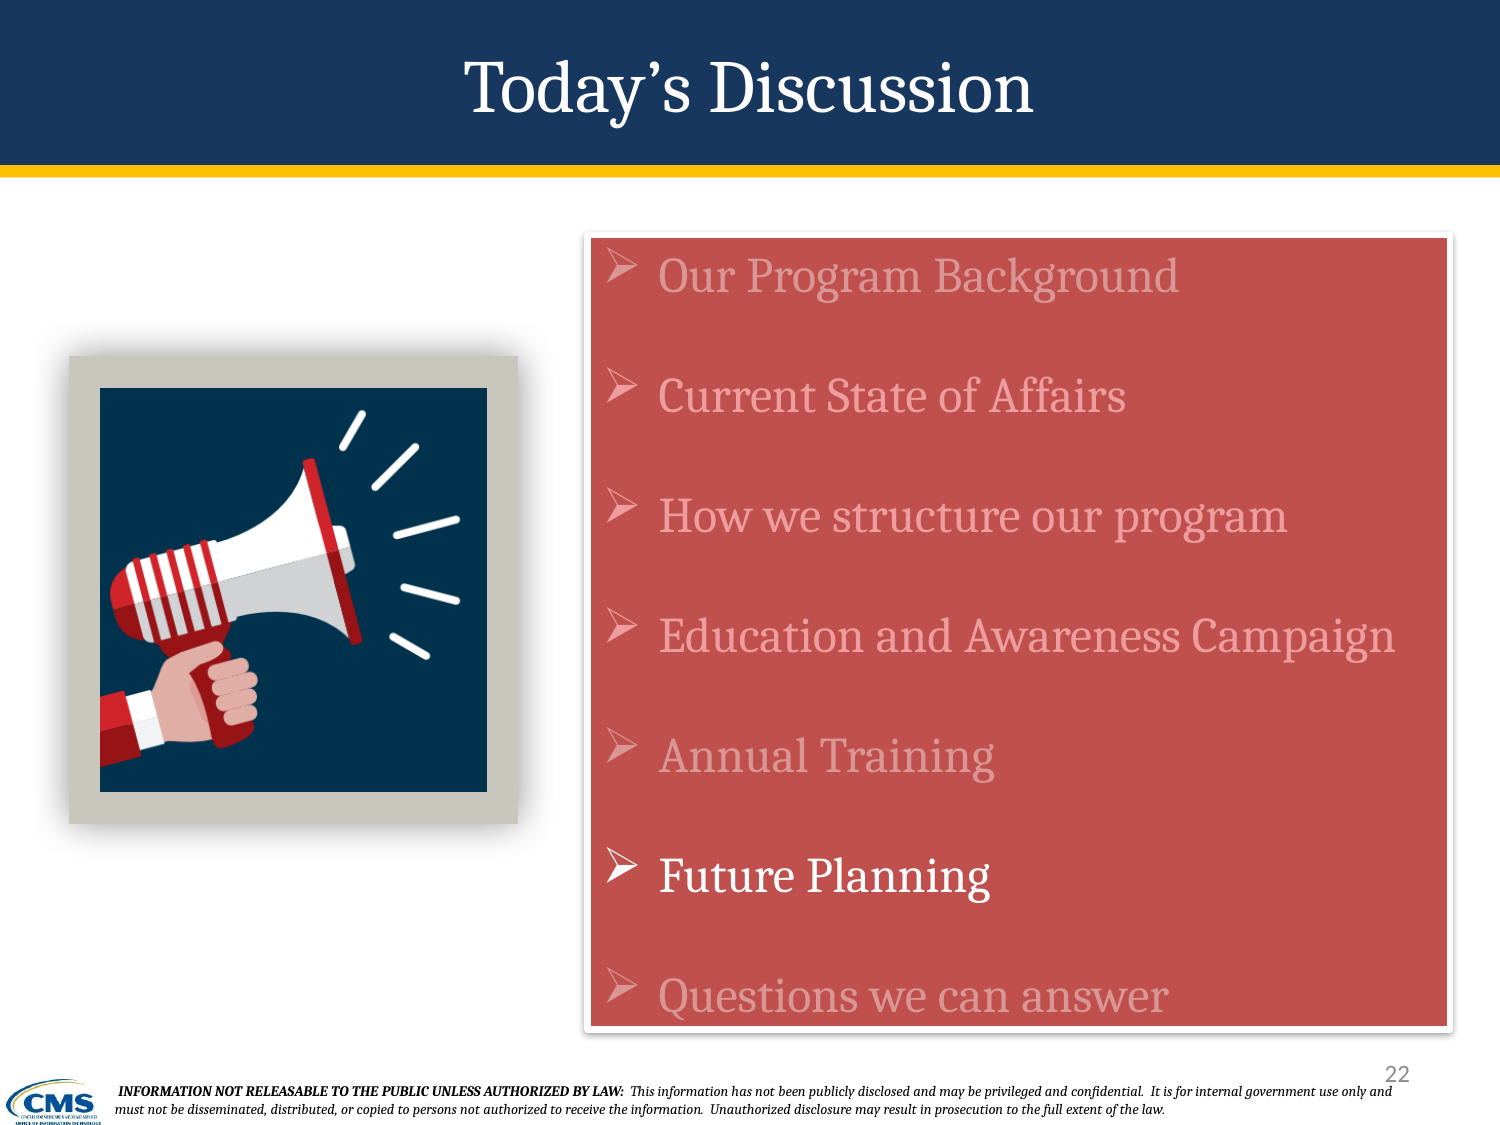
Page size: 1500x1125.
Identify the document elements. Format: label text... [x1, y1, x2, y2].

text_box Our Program Background Current State of Affairs How we structure our program Education and Awareness Campaign Annual Training Future Planning Questions we can answer [584, 232, 1453, 1033]
picture [5, 1079, 101, 1125]
title Today’s Discussion [0, 0, 1500, 165]
picture [99, 387, 488, 793]
slide_number 22 [1074, 1042, 1425, 1103]
text_box INFORMATION NOT RELEASABLE TO THE PUBLIC UNLESS AUTHORIZED BY LAW: This information has not been publicly disclosed and may be privileged and confidential. It is for internal government use only and must not be disseminated, distributed, or copied to persons not authorized to receive the information. Unauthorized disclosure may result in prosecution to the full extent of the law. [100, 1074, 1413, 1125]
